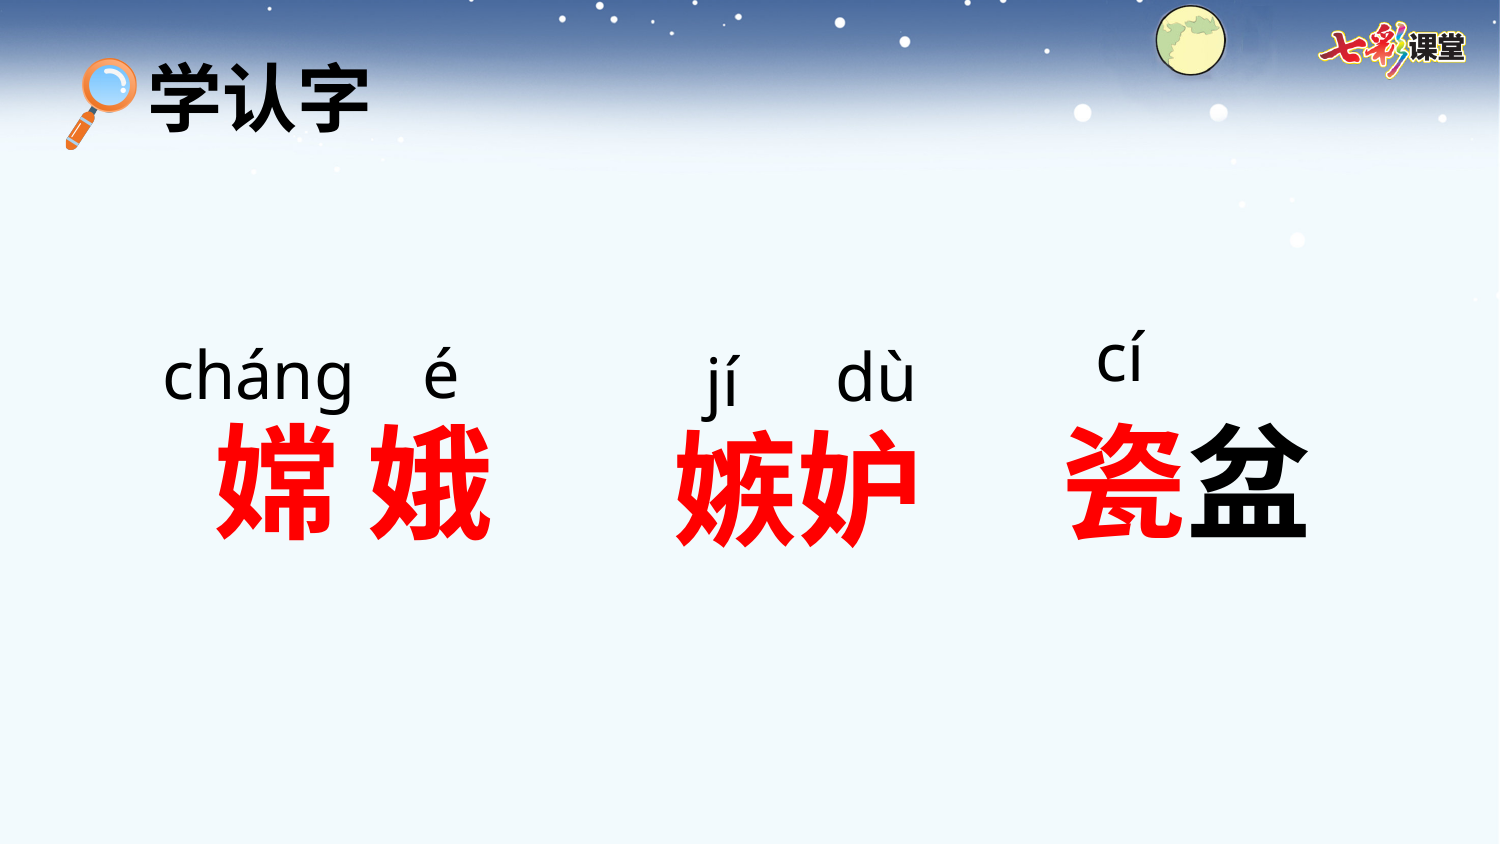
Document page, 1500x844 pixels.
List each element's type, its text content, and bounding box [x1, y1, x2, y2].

text_box 学认字 [132, 43, 502, 149]
text_box cháng [147, 325, 384, 421]
text_box jí [690, 332, 816, 428]
text_box é [407, 324, 563, 420]
text_box dù [820, 327, 933, 423]
text_box 瓷盆 [1047, 396, 1327, 562]
text_box 嫉妒 [657, 403, 938, 569]
text_box cí [1080, 307, 1201, 403]
picture [0, 0, 1500, 844]
text_box 嫦 娥 [199, 396, 508, 562]
